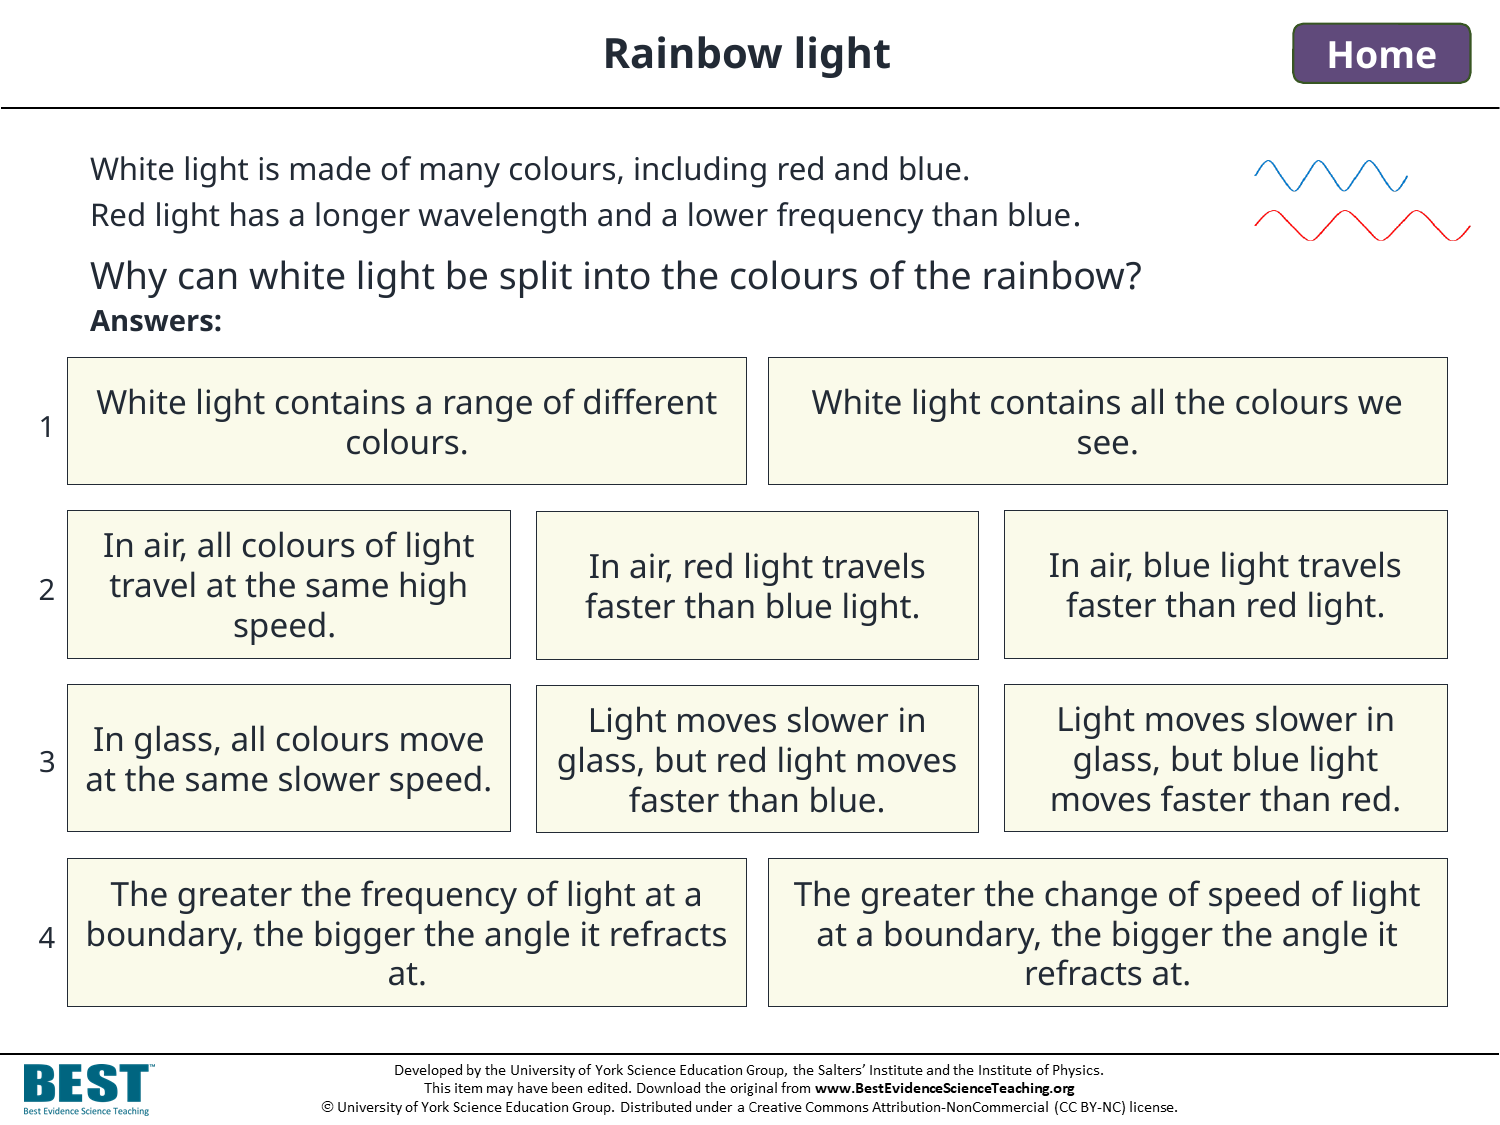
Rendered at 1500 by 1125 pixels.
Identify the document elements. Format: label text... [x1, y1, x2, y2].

picture [0, 107, 1500, 1125]
text_box Rainbow light [23, 4, 1471, 99]
text_box Home [1292, 22, 1472, 84]
